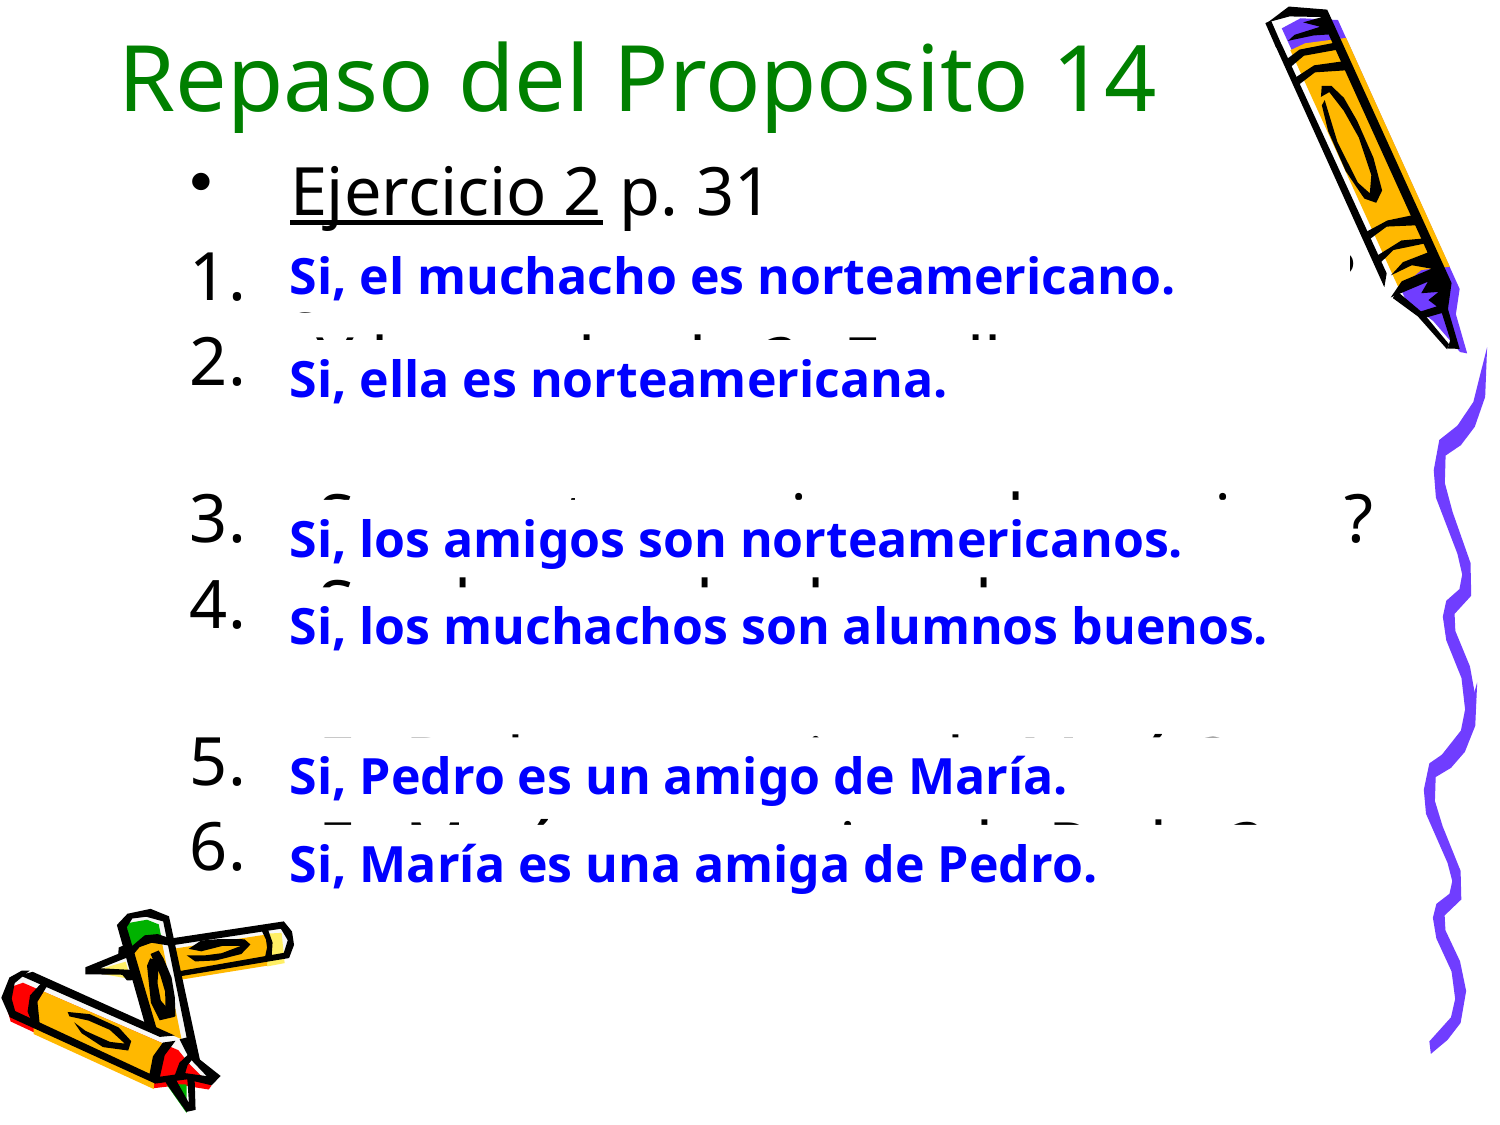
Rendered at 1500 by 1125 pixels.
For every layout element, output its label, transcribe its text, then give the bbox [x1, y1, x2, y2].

text_box Si, el muchacho es norteamericano. [275, 237, 1350, 313]
text_box Si, Pedro es un amigo de María. [275, 737, 1350, 813]
text_box Si, los muchachos son alumnos buenos. [275, 587, 1350, 723]
list Ejercicio 2 p. 31 ¿Es norteamericano el muchacho? ¿Y la muchacha? ¿Es ella norteamericana? ¿Son norteamericanos los amigos? ¿Son los muchachos alumnos buenos? ¿Es Pedro un amigo de María? ¿Es María una amiga de Pedro? [174, 149, 1438, 938]
title Repaso del Proposito 14 [75, 0, 1203, 138]
text_box Si, María es una amiga de Pedro. [275, 824, 1350, 900]
text_box Si, ella es norteamericana. [275, 340, 1350, 475]
text_box Si, los amigos son norteamericanos. [275, 499, 1350, 575]
